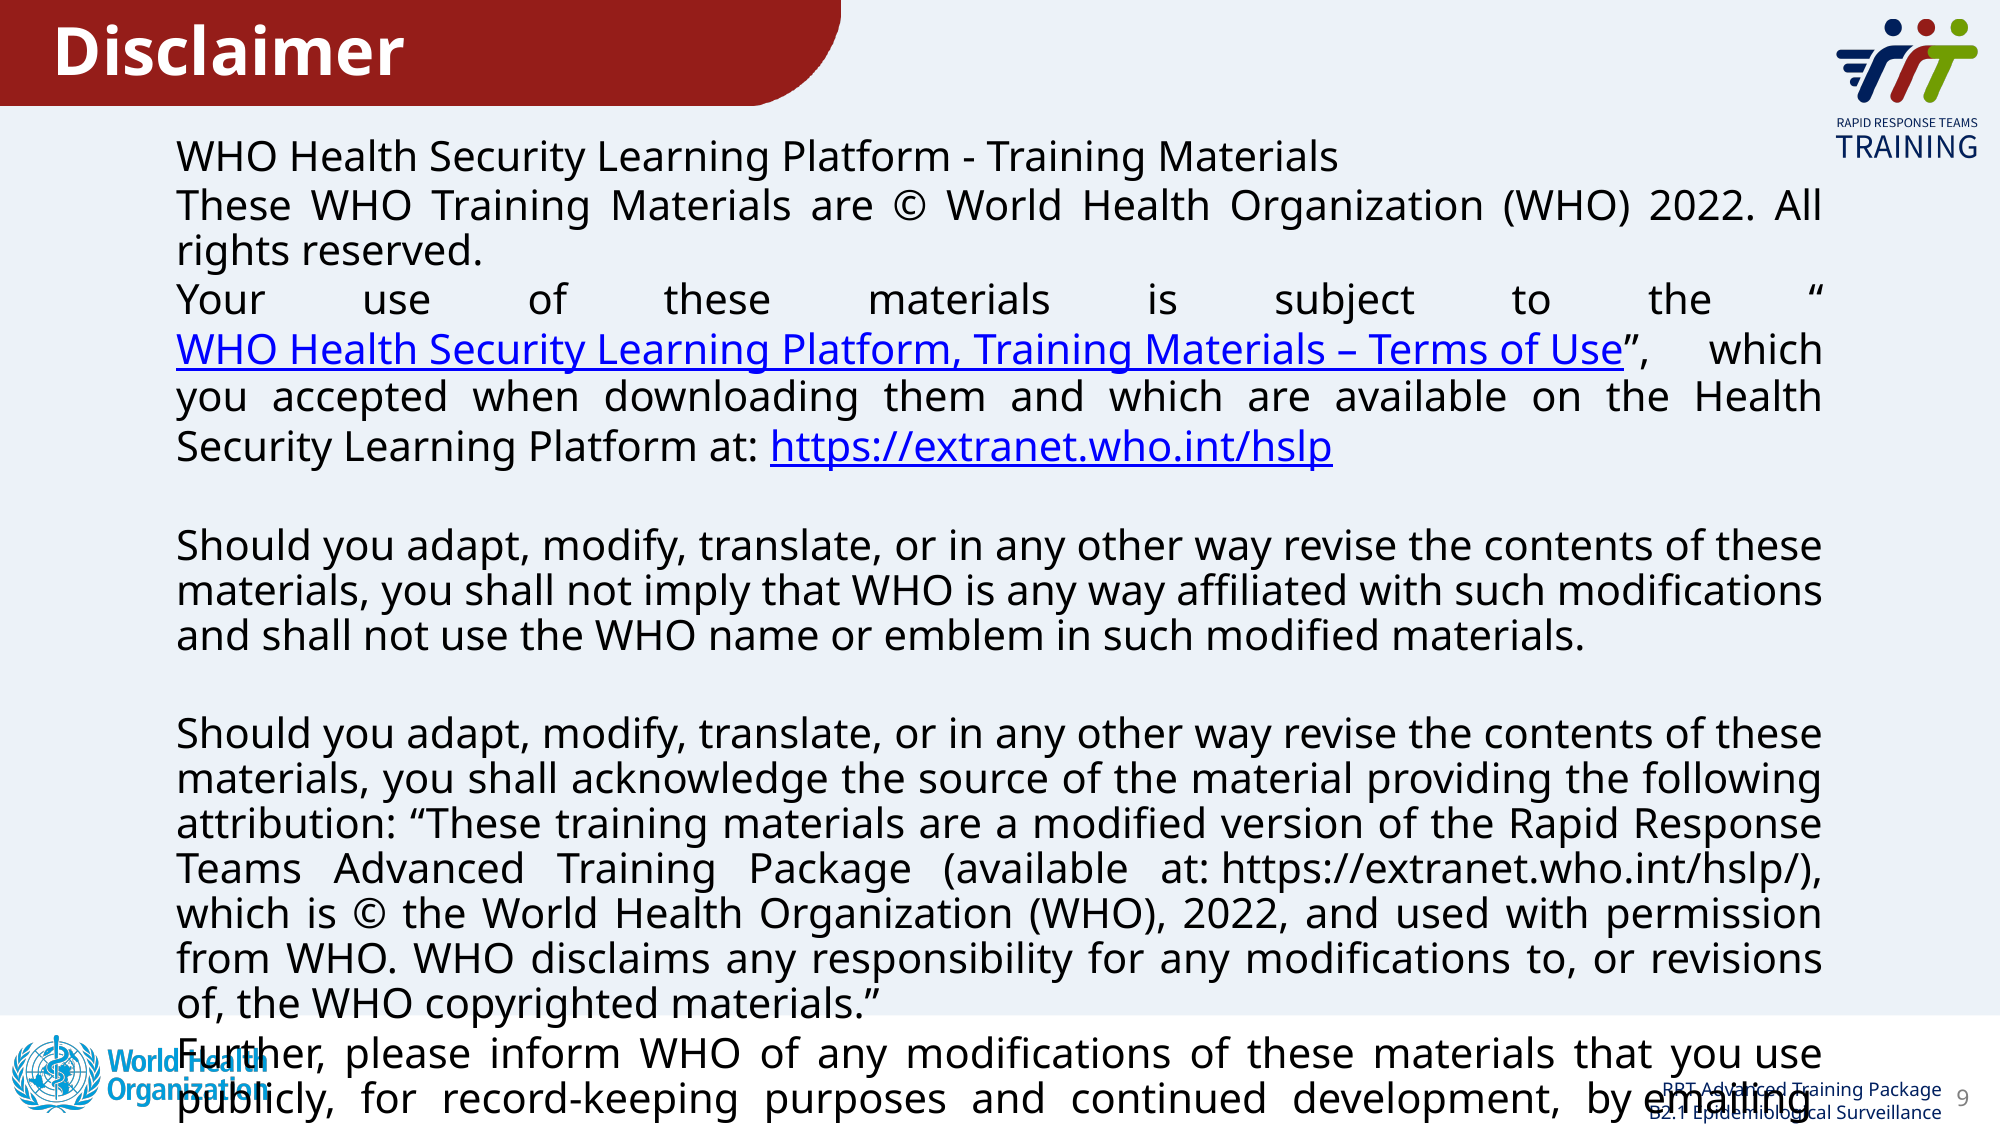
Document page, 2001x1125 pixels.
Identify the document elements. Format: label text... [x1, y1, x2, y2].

picture [1835, 19, 1978, 167]
list WHO Health Security Learning Platform - Training Materials These WHO Training Materials are © World Health Organization (WHO) 2022. All rights reserved. Your use of these materials is subject to the “WHO Health Security Learning Platform, Training Materials – Terms of Use”, which you accepted when downloading them and which are available on the Health Security Learning Platform at: https://extranet.who.int/hslp Should you adapt, modify, translate, or in any other way revise the contents of these materials, you shall not imply that WHO is any way affiliated with such modifications and shall not use the WHO name or emblem in such modified materials. Should you adapt, modify, translate, or in any other way revise the contents of these materials, you shall acknowledge the source of the material providing the following attribution: “These training materials are a modified version of the Rapid Response Teams Advanced Training Package (available at: https://extranet.who.int/hslp/), which is © the World Health Organization (WHO), 2022, and used with permission from WHO. WHO disclaims any responsibility for any modifications to, or revisions of, the WHO copyrighted materials.” Further, please inform WHO of any modifications of these materials that you use publicly, for record-keeping purposes and continued development, by emailing ihrhrt@who.int [175, 134, 1825, 991]
picture [58, 1050, 64, 1058]
picture [12, 1035, 267, 1113]
picture [12, 1083, 48, 1113]
picture [0, 0, 841, 106]
